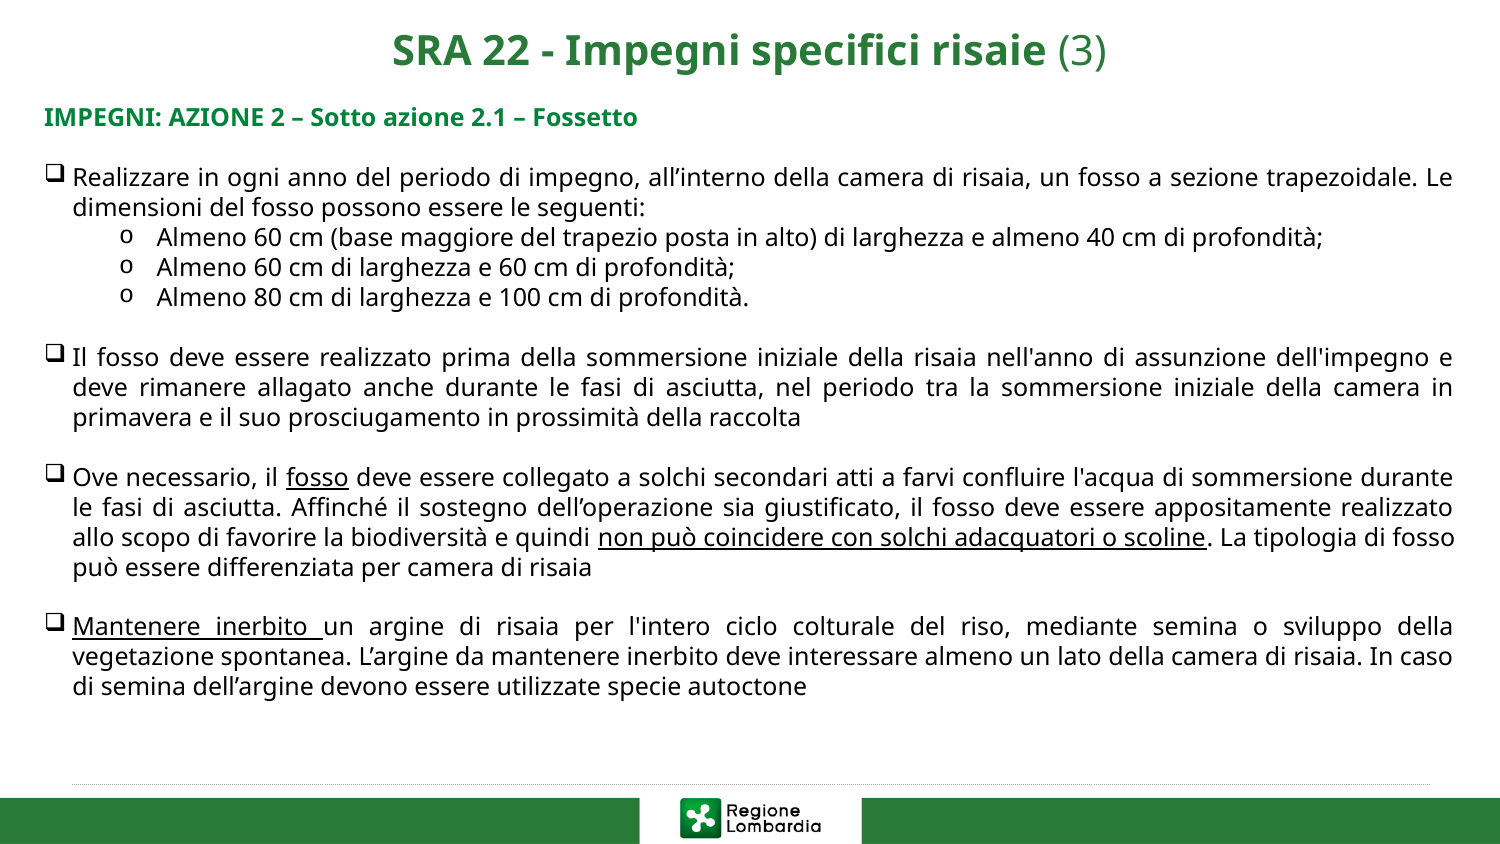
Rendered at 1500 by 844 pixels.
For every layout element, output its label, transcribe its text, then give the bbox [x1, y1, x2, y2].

title SRA 22 - Impegni specifici risaie (3) [150, 24, 1350, 94]
text_box IMPEGNI: AZIONE 2 – Sotto azione 2.1 – Fossetto Realizzare in ogni anno del periodo di impegno, all’interno della camera di risaia, un fosso a sezione trapezoidale. Le dimensioni del fosso possono essere le seguenti: Almeno 60 cm (base maggiore del trapezio posta in alto) di larghezza e almeno 40 cm di profondità; Almeno 60 cm di larghezza e 60 cm di profondità; Almeno 80 cm di larghezza e 100 cm di profondità. Il fosso deve essere realizzato prima della sommersione iniziale della risaia nell'anno di assunzione dell'impegno e deve rimanere allagato anche durante le fasi di asciutta, nel periodo tra la sommersione iniziale della camera in primavera e il suo prosciugamento in prossimità della raccolta Ove necessario, il fosso deve essere collegato a solchi secondari atti a farvi confluire l'acqua di sommersione durante le fasi di asciutta. Affinché il sostegno dell’operazione sia giustificato, il fosso deve essere appositamente realizzato allo scopo di favorire la biodiversità e quindi non può coincidere con solchi adacquatori o scoline. La tipologia di fosso può essere differenziata per camera di risaia Mantenere inerbito un argine di risaia per l'intero ciclo colturale del riso, mediante semina o sviluppo della vegetazione spontanea. L’argine da mantenere inerbito deve interessare almeno un lato della camera di risaia. In caso di semina dell’argine devono essere utilizzate specie autoctone [29, 94, 1471, 736]
picture [0, 0, 1500, 844]
